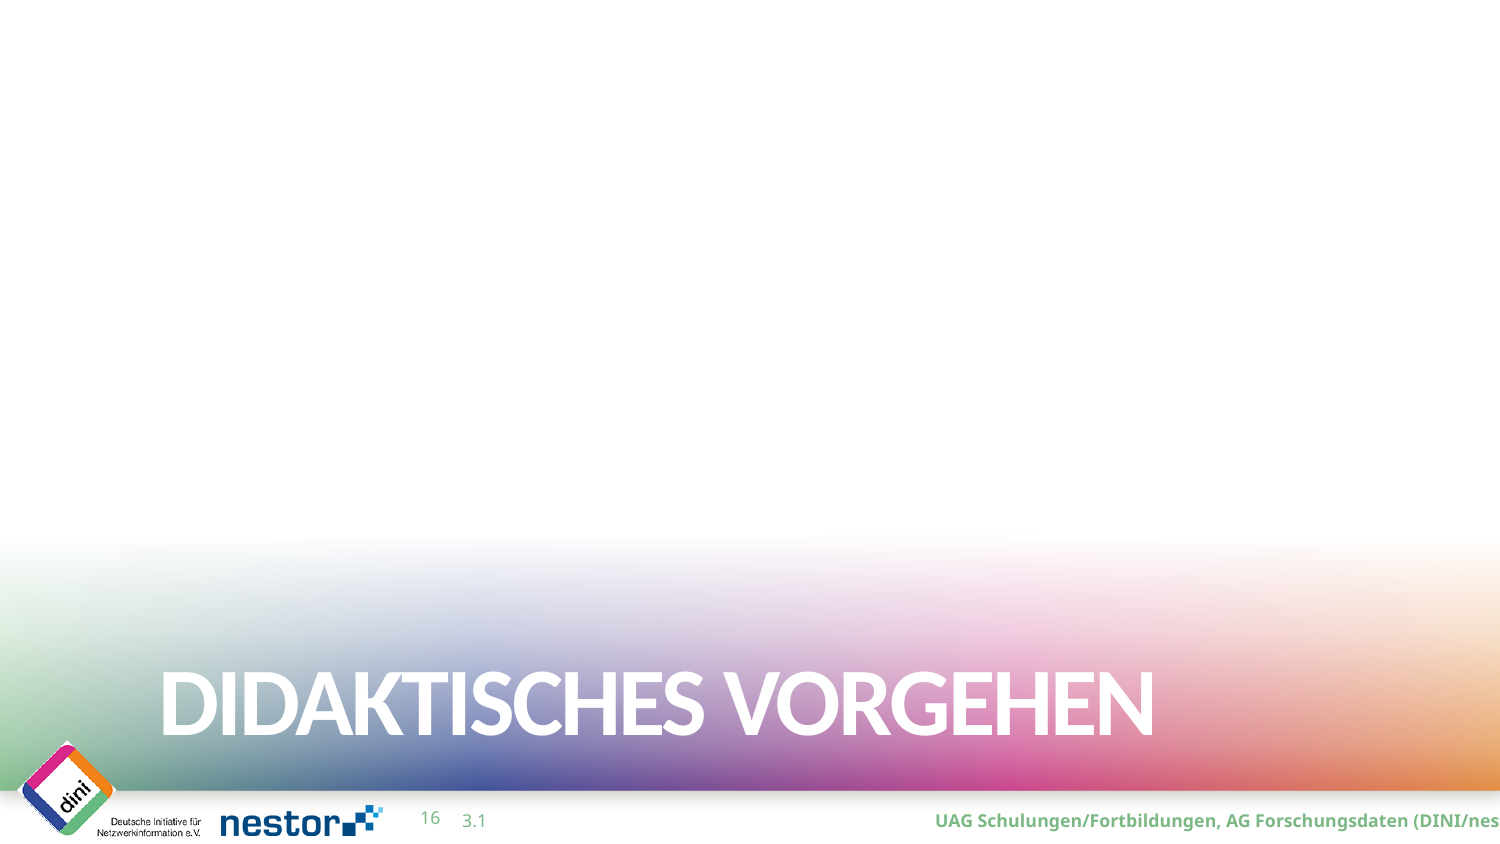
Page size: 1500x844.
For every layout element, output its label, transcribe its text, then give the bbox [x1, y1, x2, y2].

text_box 3.1 [433, 801, 502, 838]
title Didaktisches Vorgehen [149, 604, 1495, 765]
picture [0, 368, 1500, 844]
slide_number 15 [406, 801, 454, 841]
